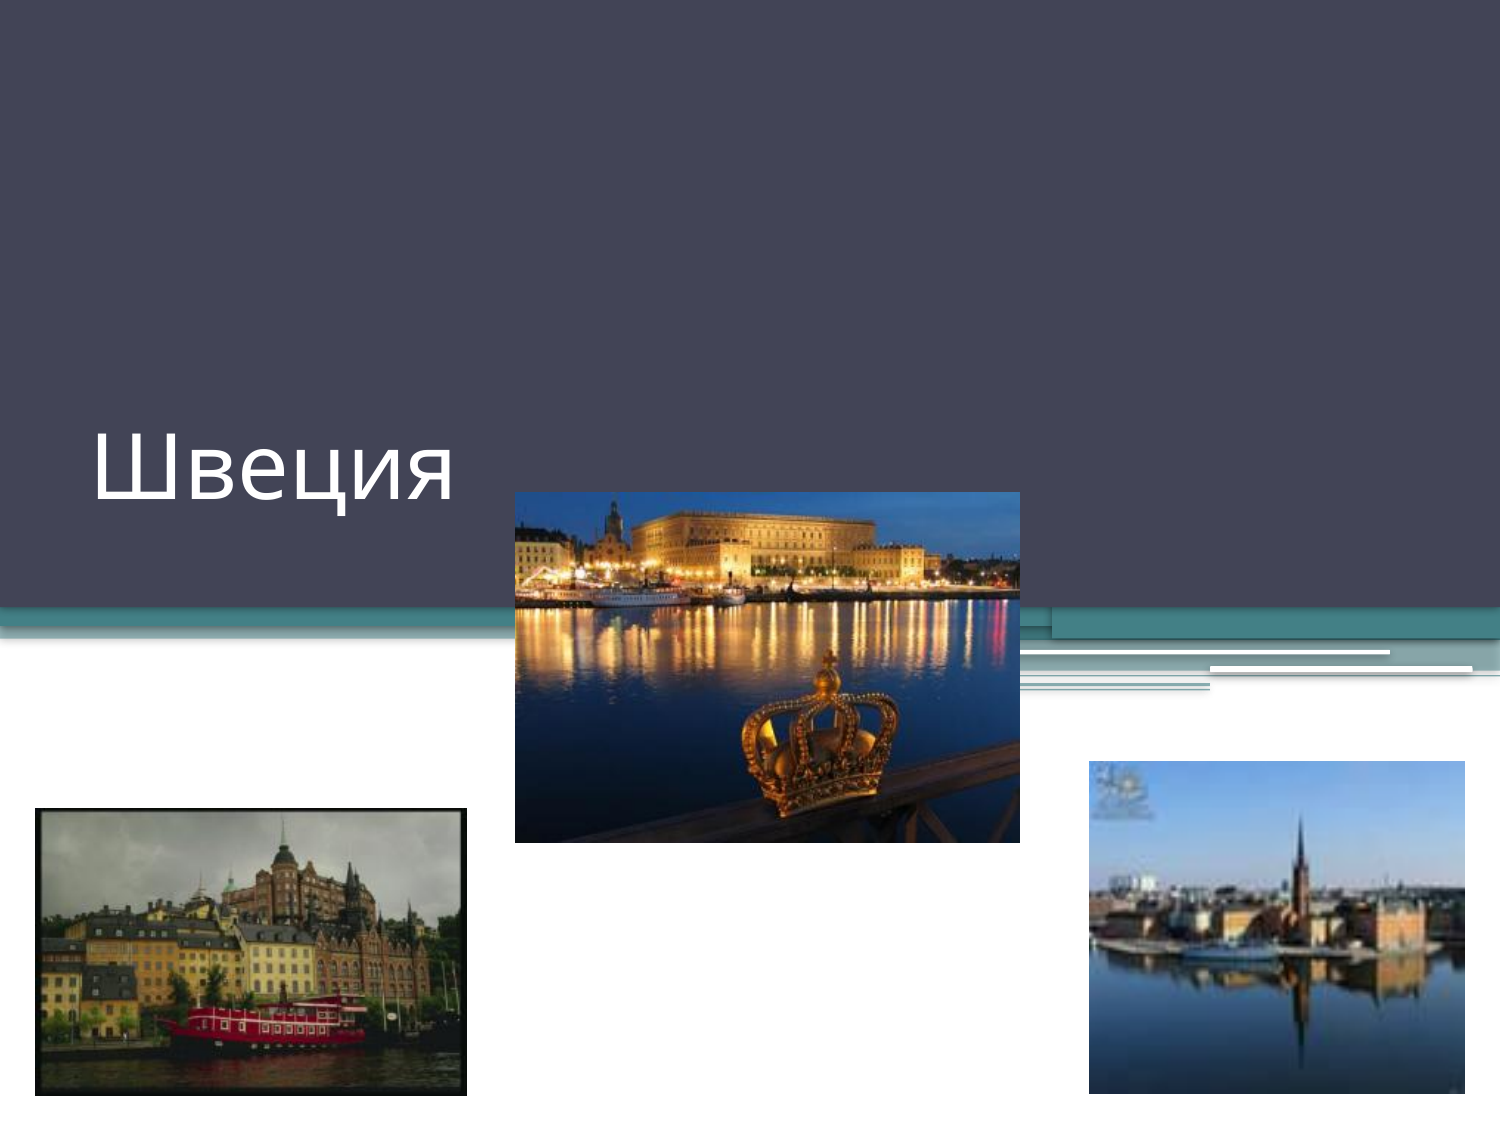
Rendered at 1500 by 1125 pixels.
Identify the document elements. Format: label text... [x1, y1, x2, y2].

picture [515, 491, 1020, 843]
title Швеция [75, 394, 1463, 636]
picture [34, 808, 467, 1097]
picture [1089, 761, 1466, 1094]
